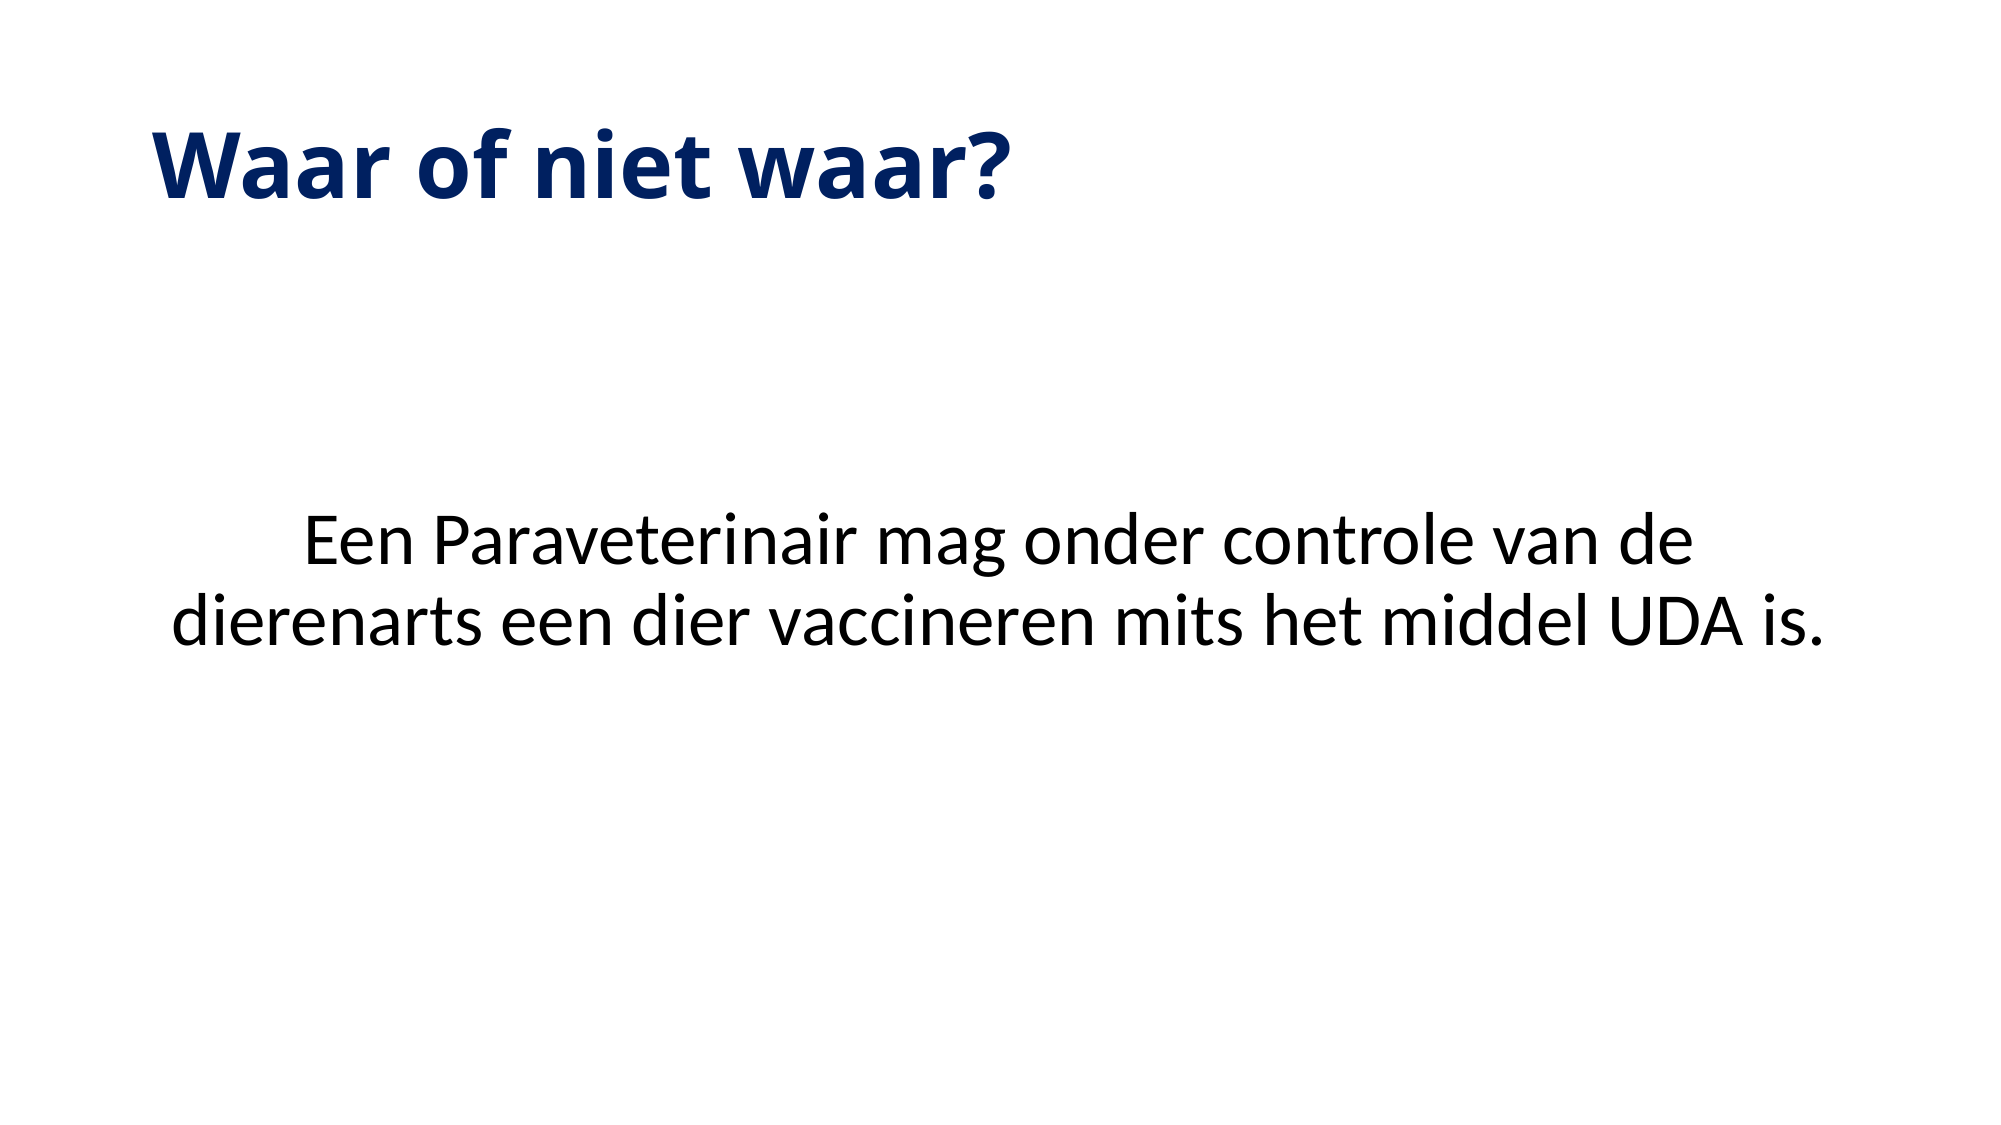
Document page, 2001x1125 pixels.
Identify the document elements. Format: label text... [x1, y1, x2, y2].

list Een Paraveterinair mag onder controle van de dierenarts een dier vaccineren mits het middel UDA is. [137, 299, 1863, 1014]
title Waar of niet waar? [137, 59, 1863, 278]
